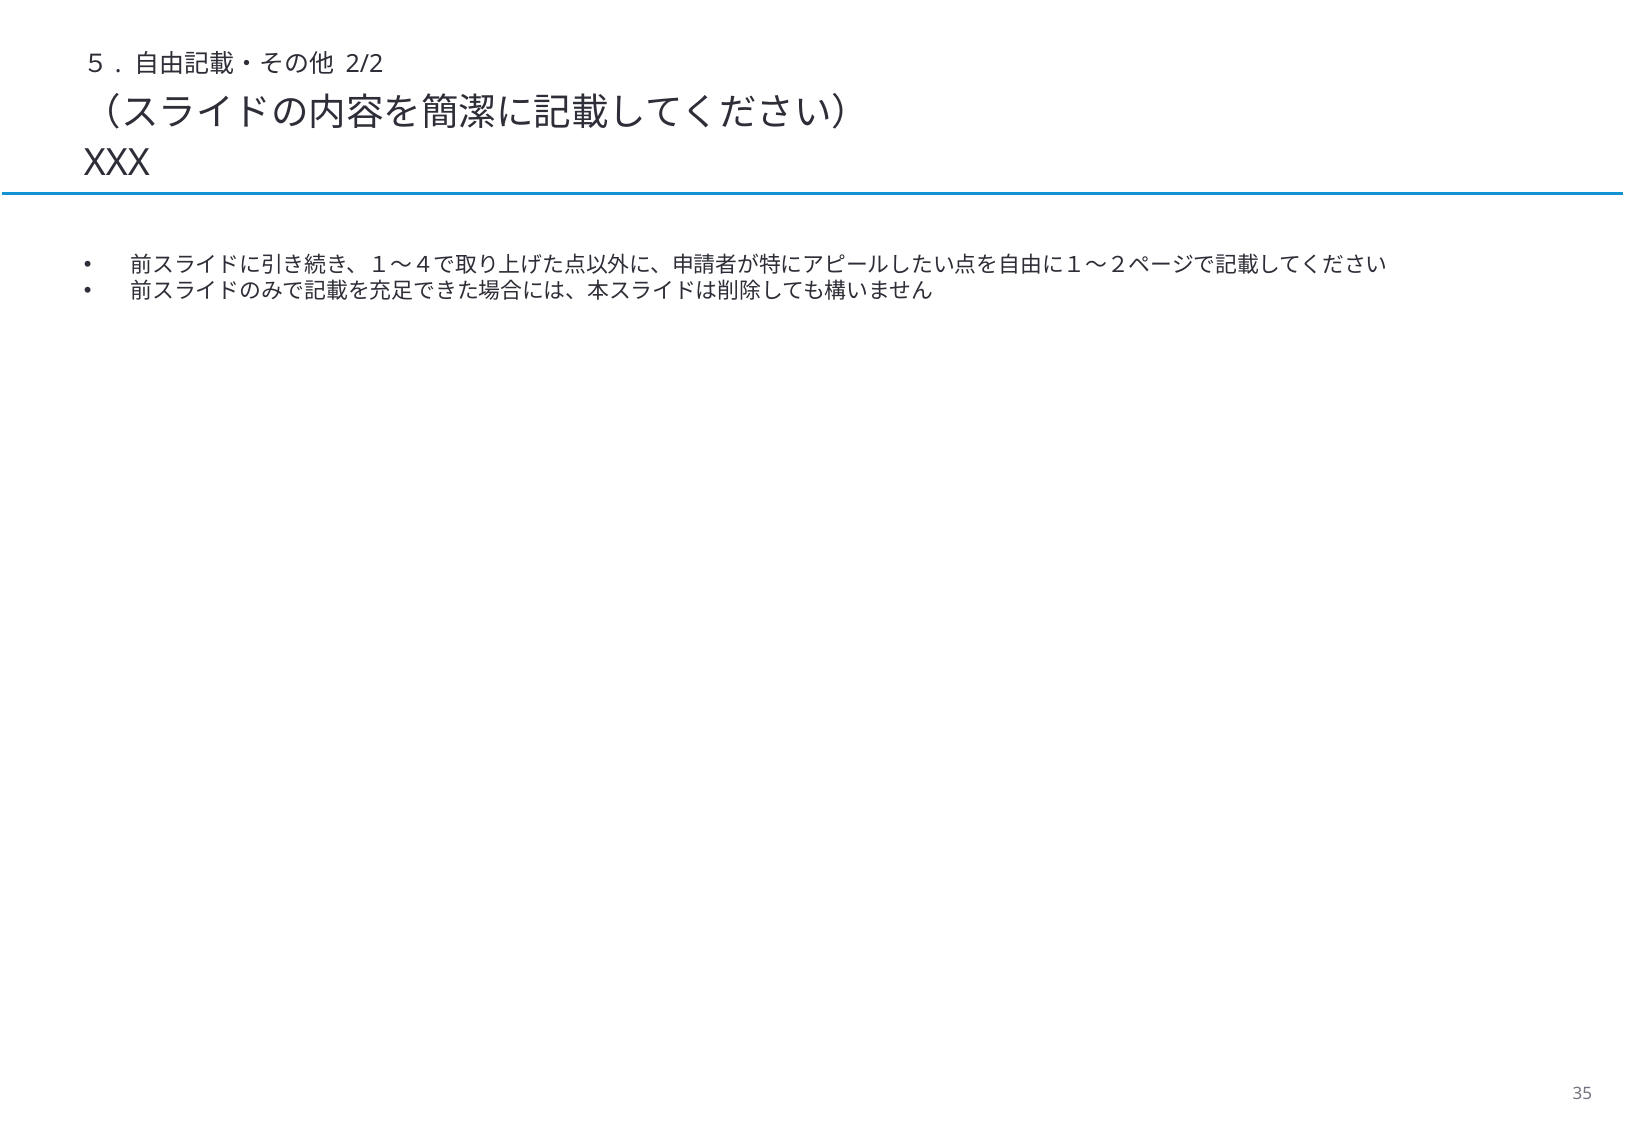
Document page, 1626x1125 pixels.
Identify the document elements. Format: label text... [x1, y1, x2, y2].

list ５. 自由記載・その他 2/2 [84, 40, 1543, 82]
list （スライドの内容を簡潔に記載してください） XXX [84, 83, 1543, 183]
list 前スライドに引き続き、１～４で取り上げた点以外に、申請者が特にアピールしたい点を自由に１～２ページで記載してください 前スライドのみで記載を充足できた場合には、本スライドは削除しても構いません [84, 243, 1543, 1065]
